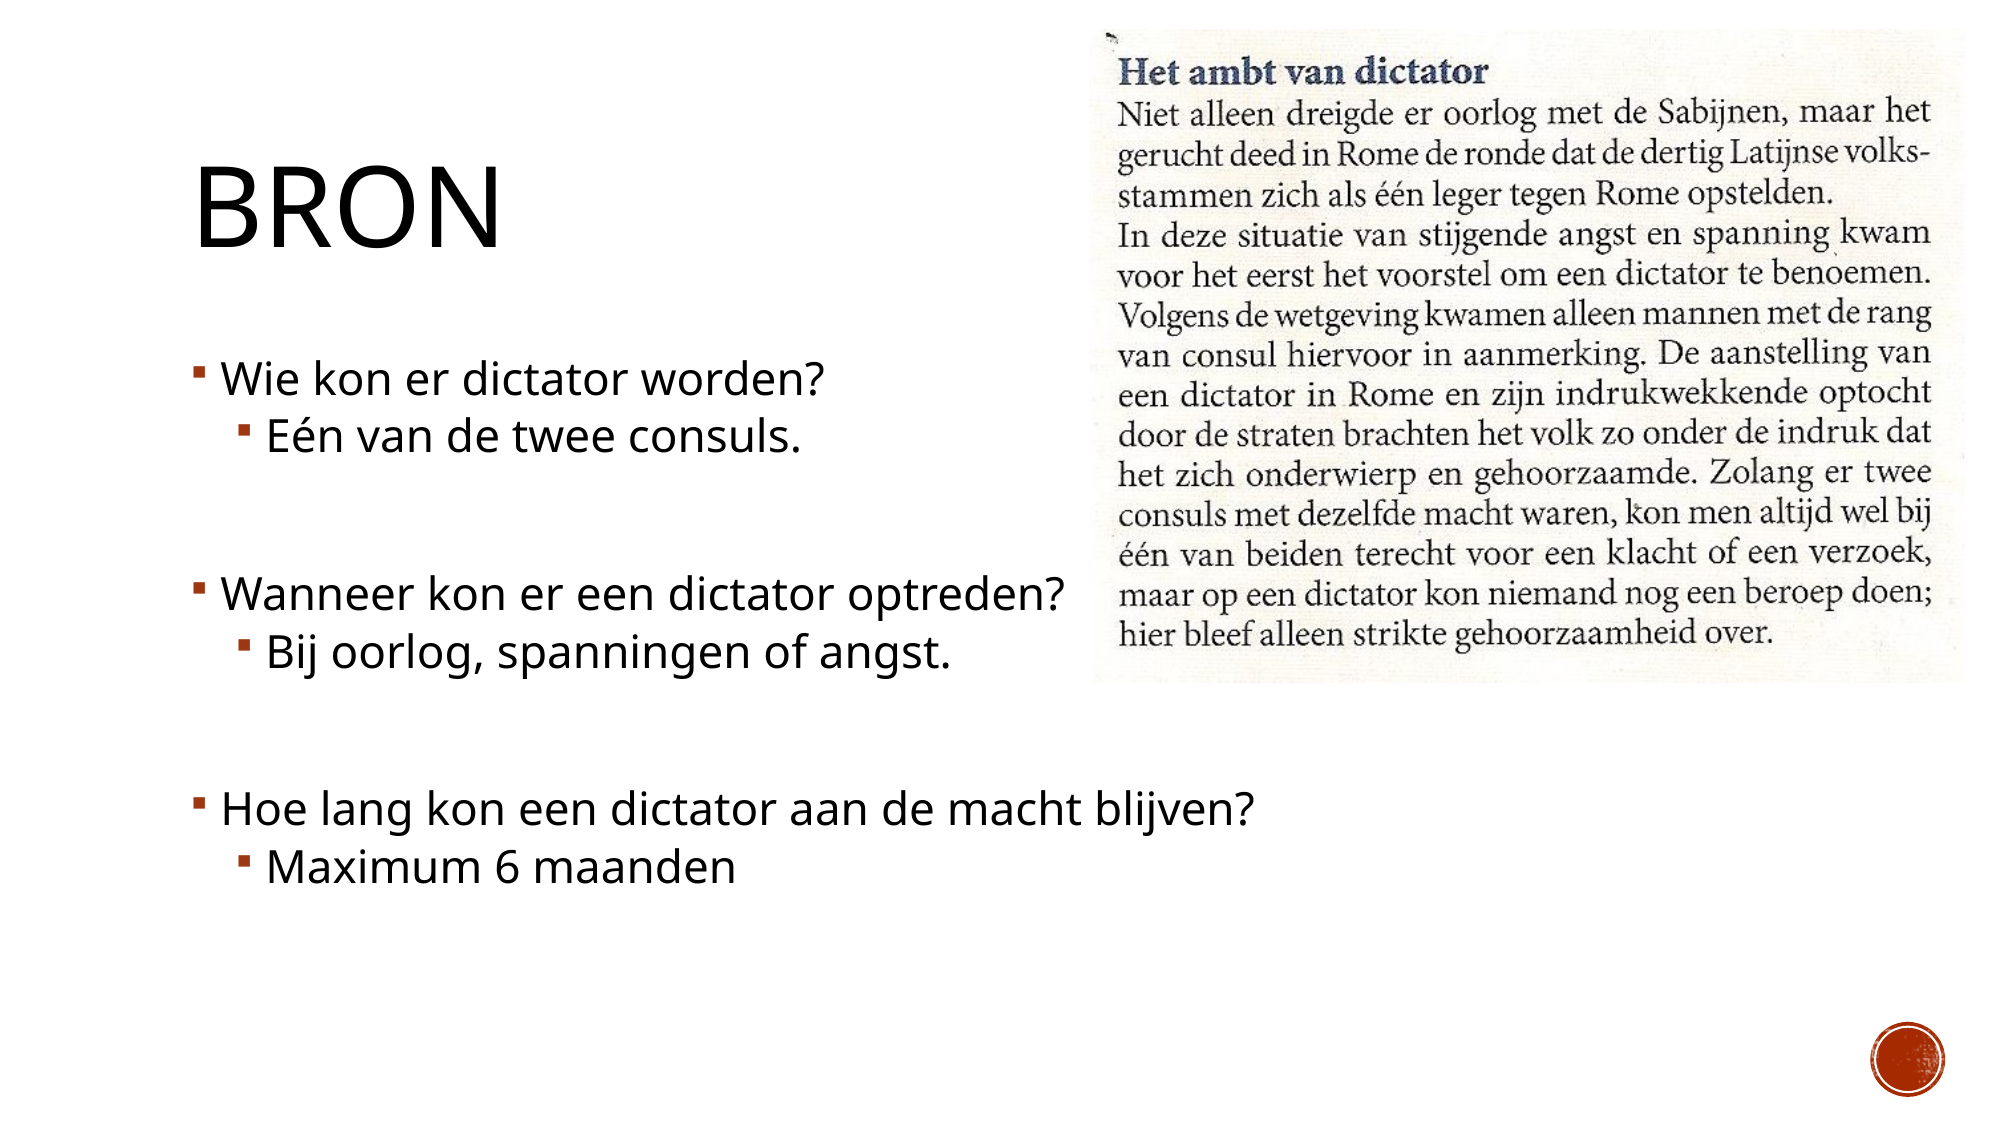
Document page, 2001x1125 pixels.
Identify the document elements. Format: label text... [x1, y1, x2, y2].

title BRON [175, 79, 1088, 344]
list Wie kon er dictator worden? Eén van de twee consuls. Wanneer kon er een dictator optreden? Bij oorlog, spanningen of angst. Hoe lang kon een dictator aan de macht blijven? Maximum 6 maanden [175, 348, 1826, 1013]
picture [1089, 29, 1967, 683]
